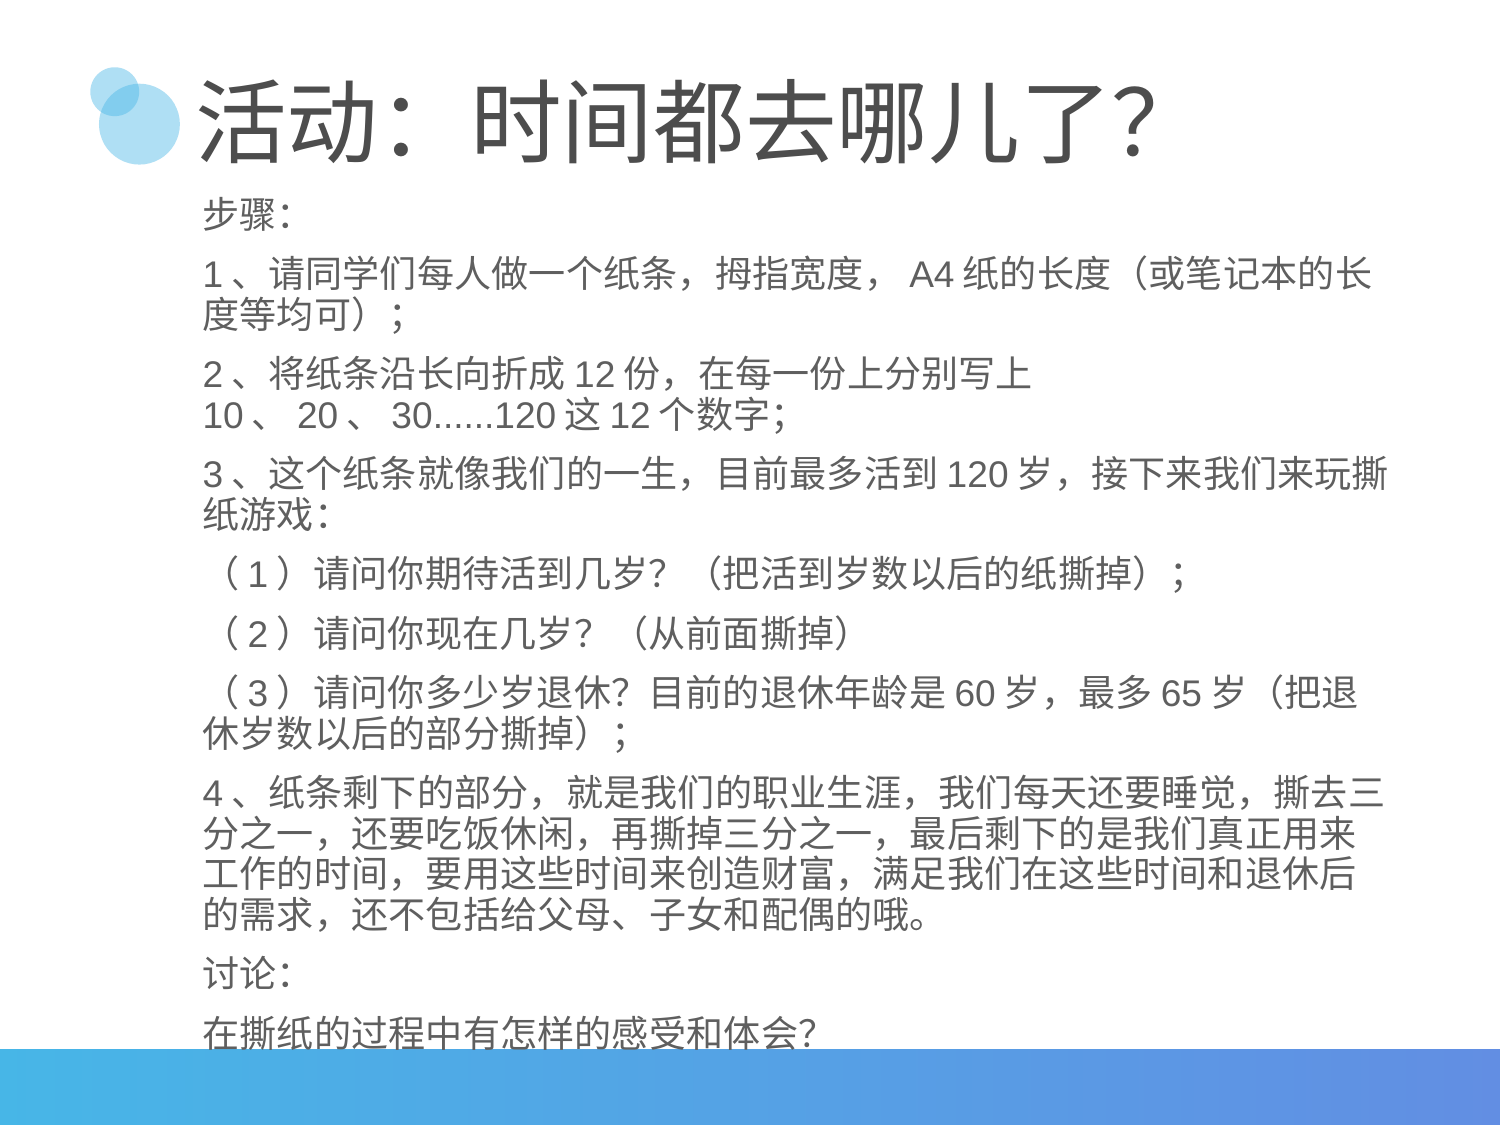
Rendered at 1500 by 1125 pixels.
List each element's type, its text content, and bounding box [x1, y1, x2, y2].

title 活动：时间都去哪儿了？ [179, 55, 1474, 198]
list 步骤： 1、请同学们每人做一个纸条，拇指宽度，A4纸的长度（或笔记本的长度等均可）； 2、将纸条沿长向折成12份，在每一份上分别写上10、20、30......120这12个数字； 3、这个纸条就像我们的一生，目前最多活到120岁，接下来我们来玩撕纸游戏： （1）请问你期待活到几岁？（把活到岁数以后的纸撕掉）； （2）请问你现在几岁？（从前面撕掉） （3）请问你多少岁退休？目前的退休年龄是60岁，最多65岁（把退休岁数以后的部分撕掉）； 4、纸条剩下的部分，就是我们的职业生涯，我们每天还要睡觉，撕去三分之一，还要吃饭休闲，再撕掉三分之一，最后剩下的是我们真正用来工作的时间，要用这些时间来创造财富，满足我们在这些时间和退休后的需求，还不包括给父母、子女和配偶的哦。 讨论： 在撕纸的过程中有怎样的感受和体会？ [187, 187, 1405, 1066]
